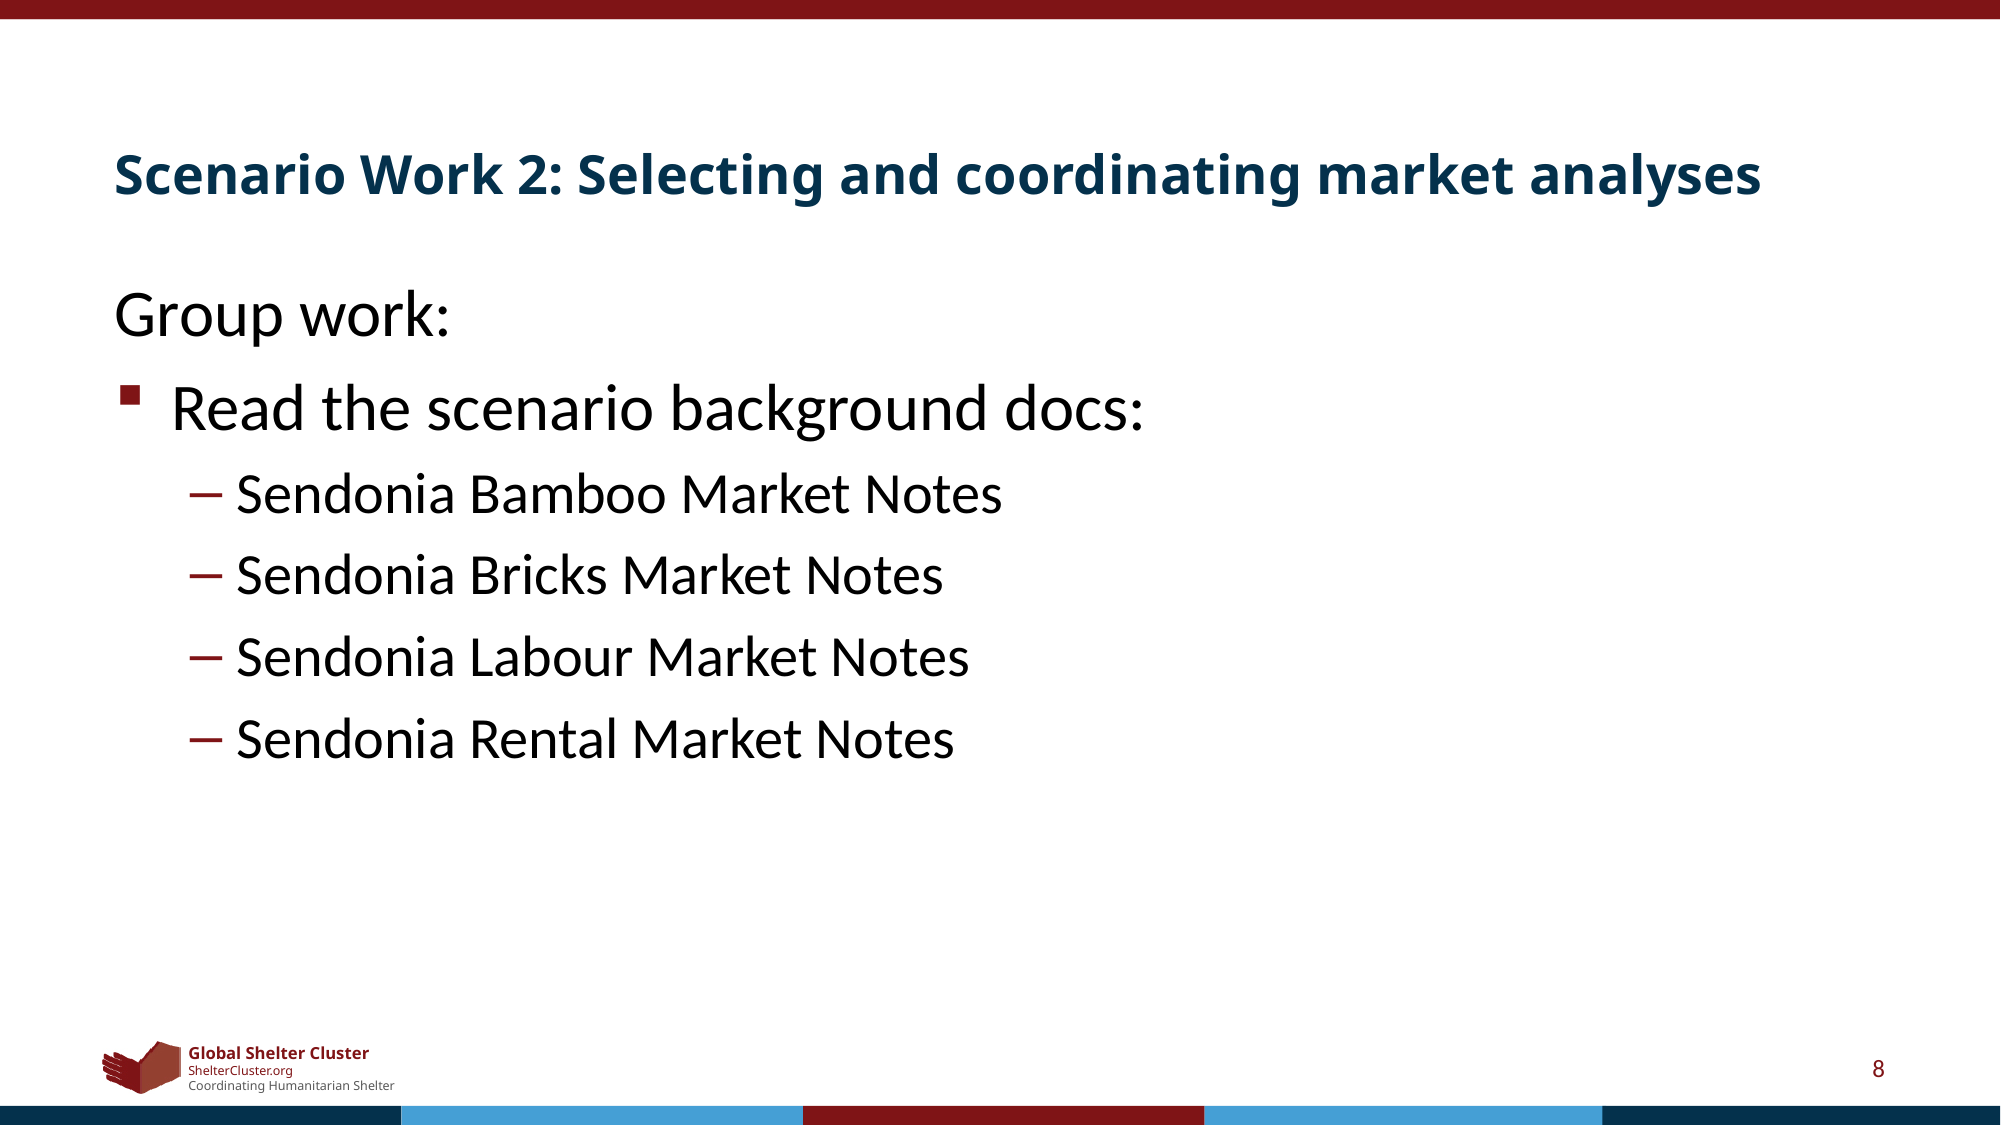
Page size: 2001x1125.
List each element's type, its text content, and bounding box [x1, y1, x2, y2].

title Scenario Work 2: Selecting and coordinating market analyses [99, 111, 1863, 262]
list Group work: Read the scenario background docs: Sendonia Bamboo Market Notes Sendonia Bricks Market Notes Sendonia Labour Market Notes Sendonia Rental Market Notes [99, 262, 1900, 1005]
picture [102, 1041, 181, 1094]
slide_number 8 [1433, 1037, 1900, 1098]
